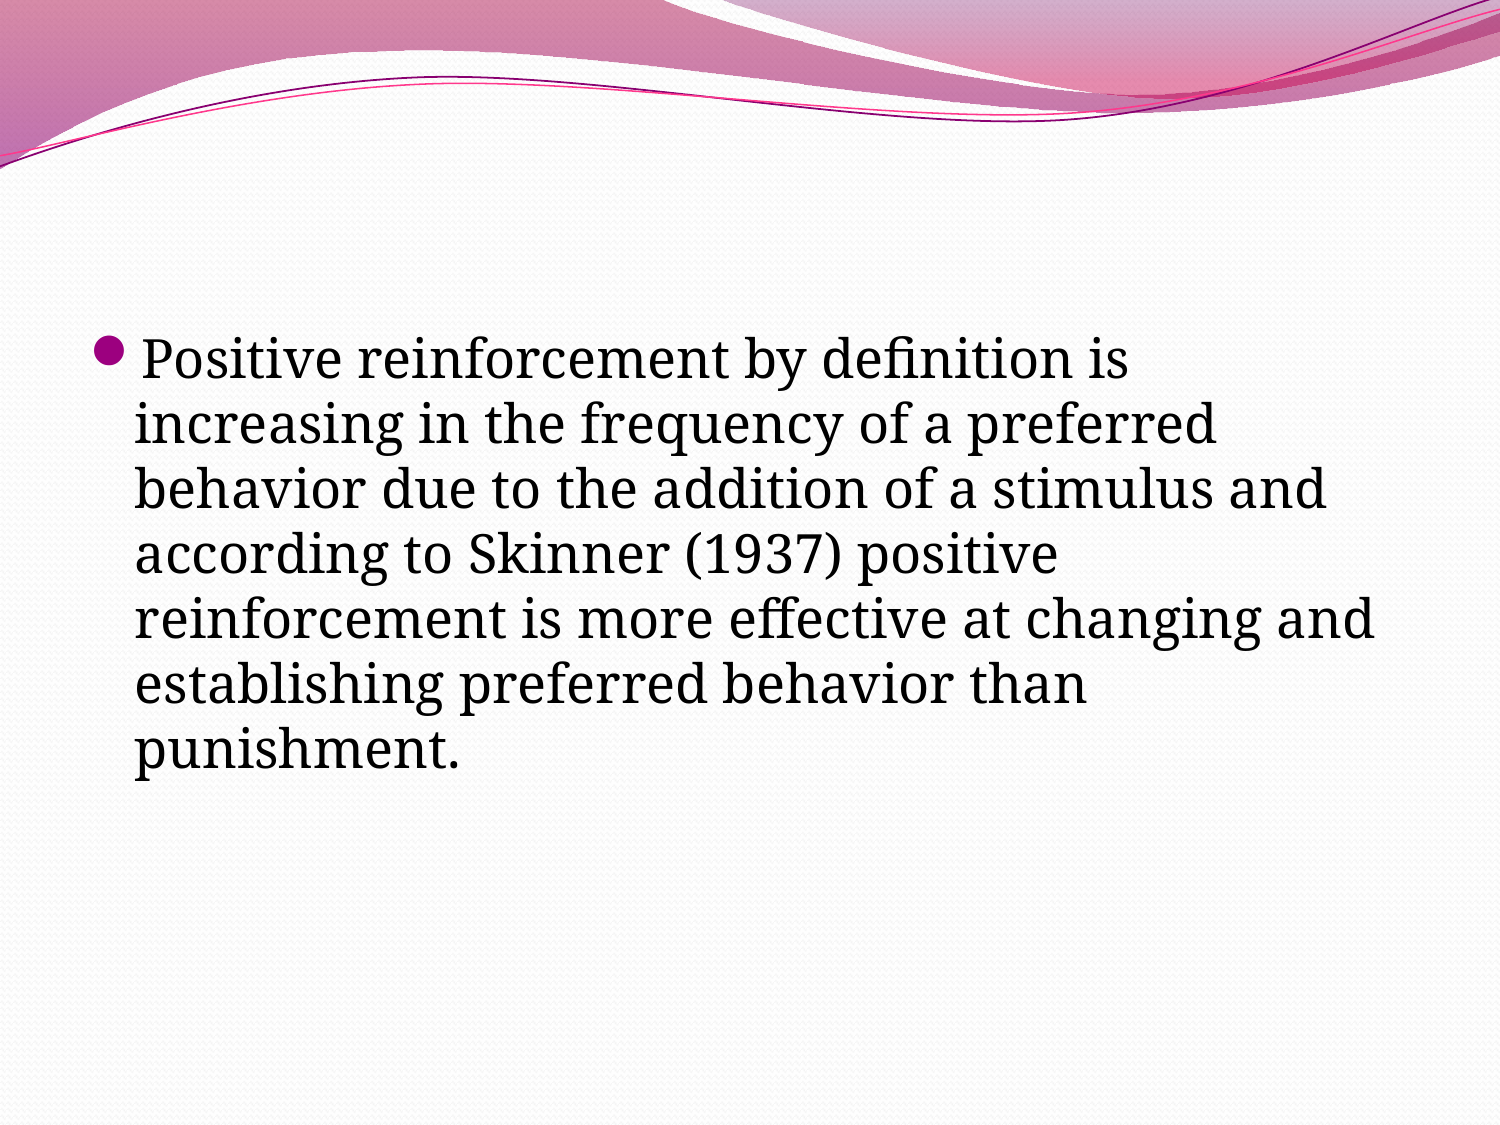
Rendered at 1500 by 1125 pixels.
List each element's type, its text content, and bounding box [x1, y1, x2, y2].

list Positive reinforcement by definition is increasing in the frequency of a preferred behavior due to the addition of a stimulus and according to Skinner (1937) positive reinforcement is more effective at changing and establishing preferred behavior than punishment. [75, 317, 1425, 1038]
